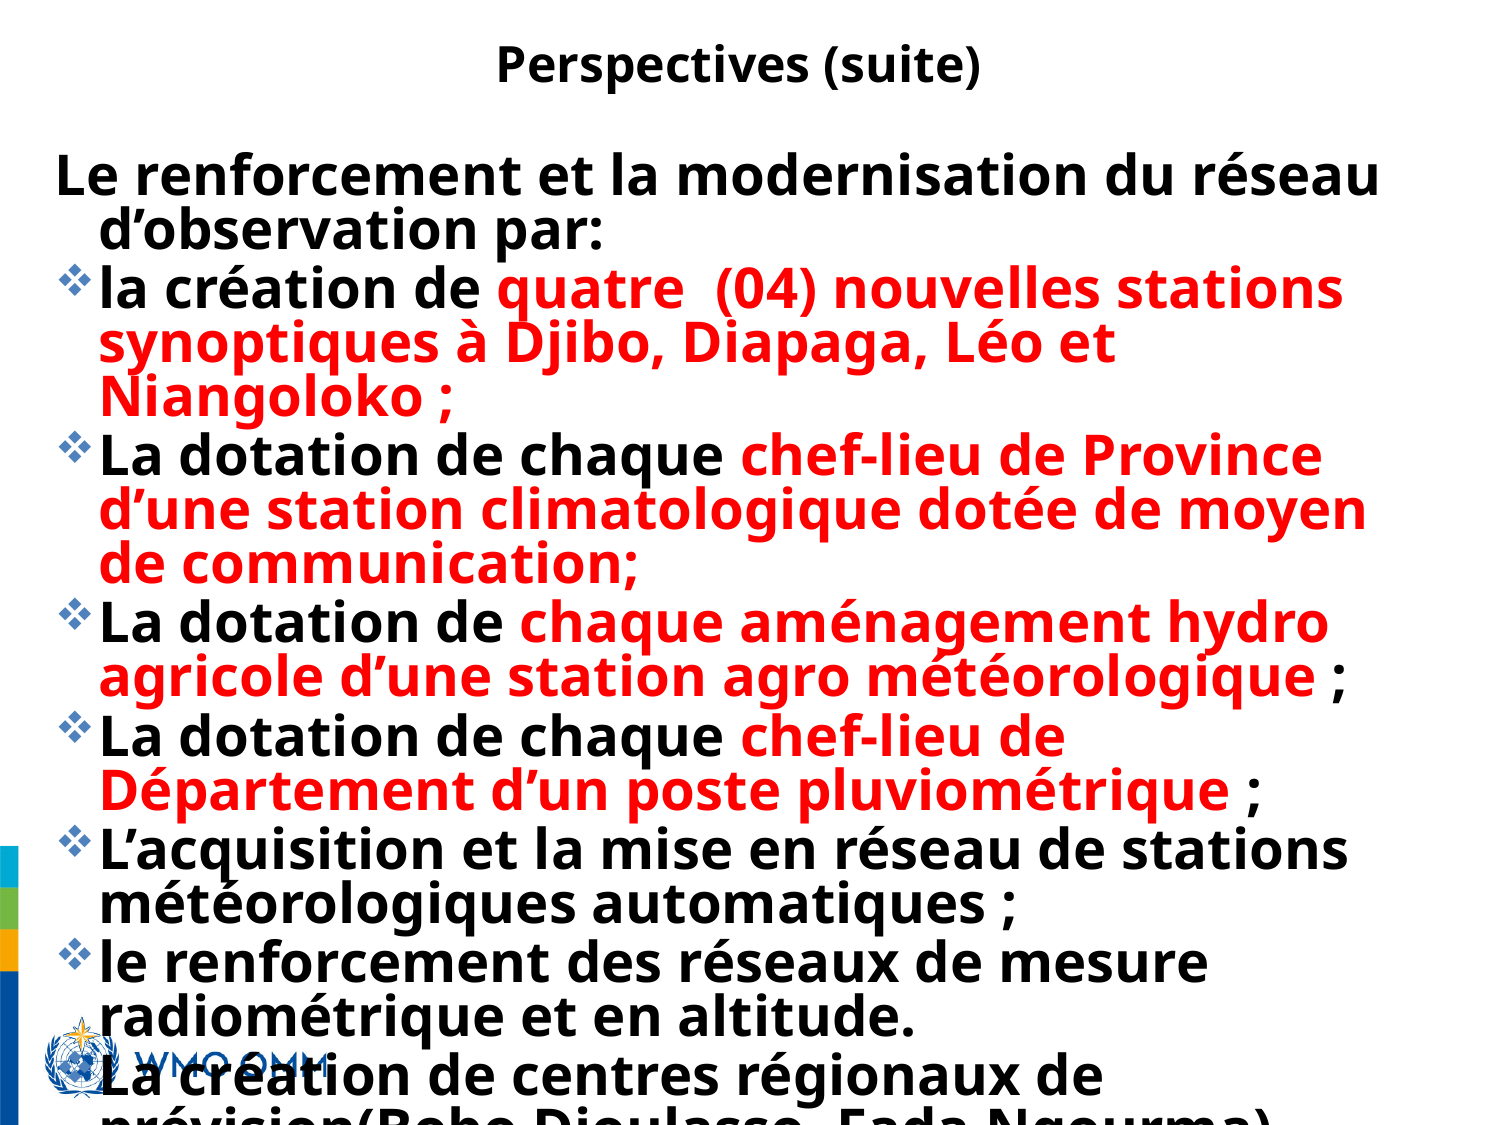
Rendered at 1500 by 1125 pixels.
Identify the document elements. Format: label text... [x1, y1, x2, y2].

title Perspectives (suite) [287, 24, 1190, 100]
text_box Le renforcement et la modernisation du réseau d’observation par: la création de quatre (04) nouvelles stations synoptiques à Djibo, Diapaga, Léo et Niangoloko ; La dotation de chaque chef-lieu de Province d’une station climatologique dotée de moyen de communication; La dotation de chaque aménagement hydro agricole d’une station agro météorologique ; La dotation de chaque chef-lieu de Département d’un poste pluviométrique ; L’acquisition et la mise en réseau de stations météorologiques automatiques ; le renforcement des réseaux de mesure radiométrique et en altitude. La création de centres régionaux de prévision(Bobo Dioulasso, Fada Ngourma) [24, 137, 1463, 1100]
picture [0, 845, 327, 1125]
